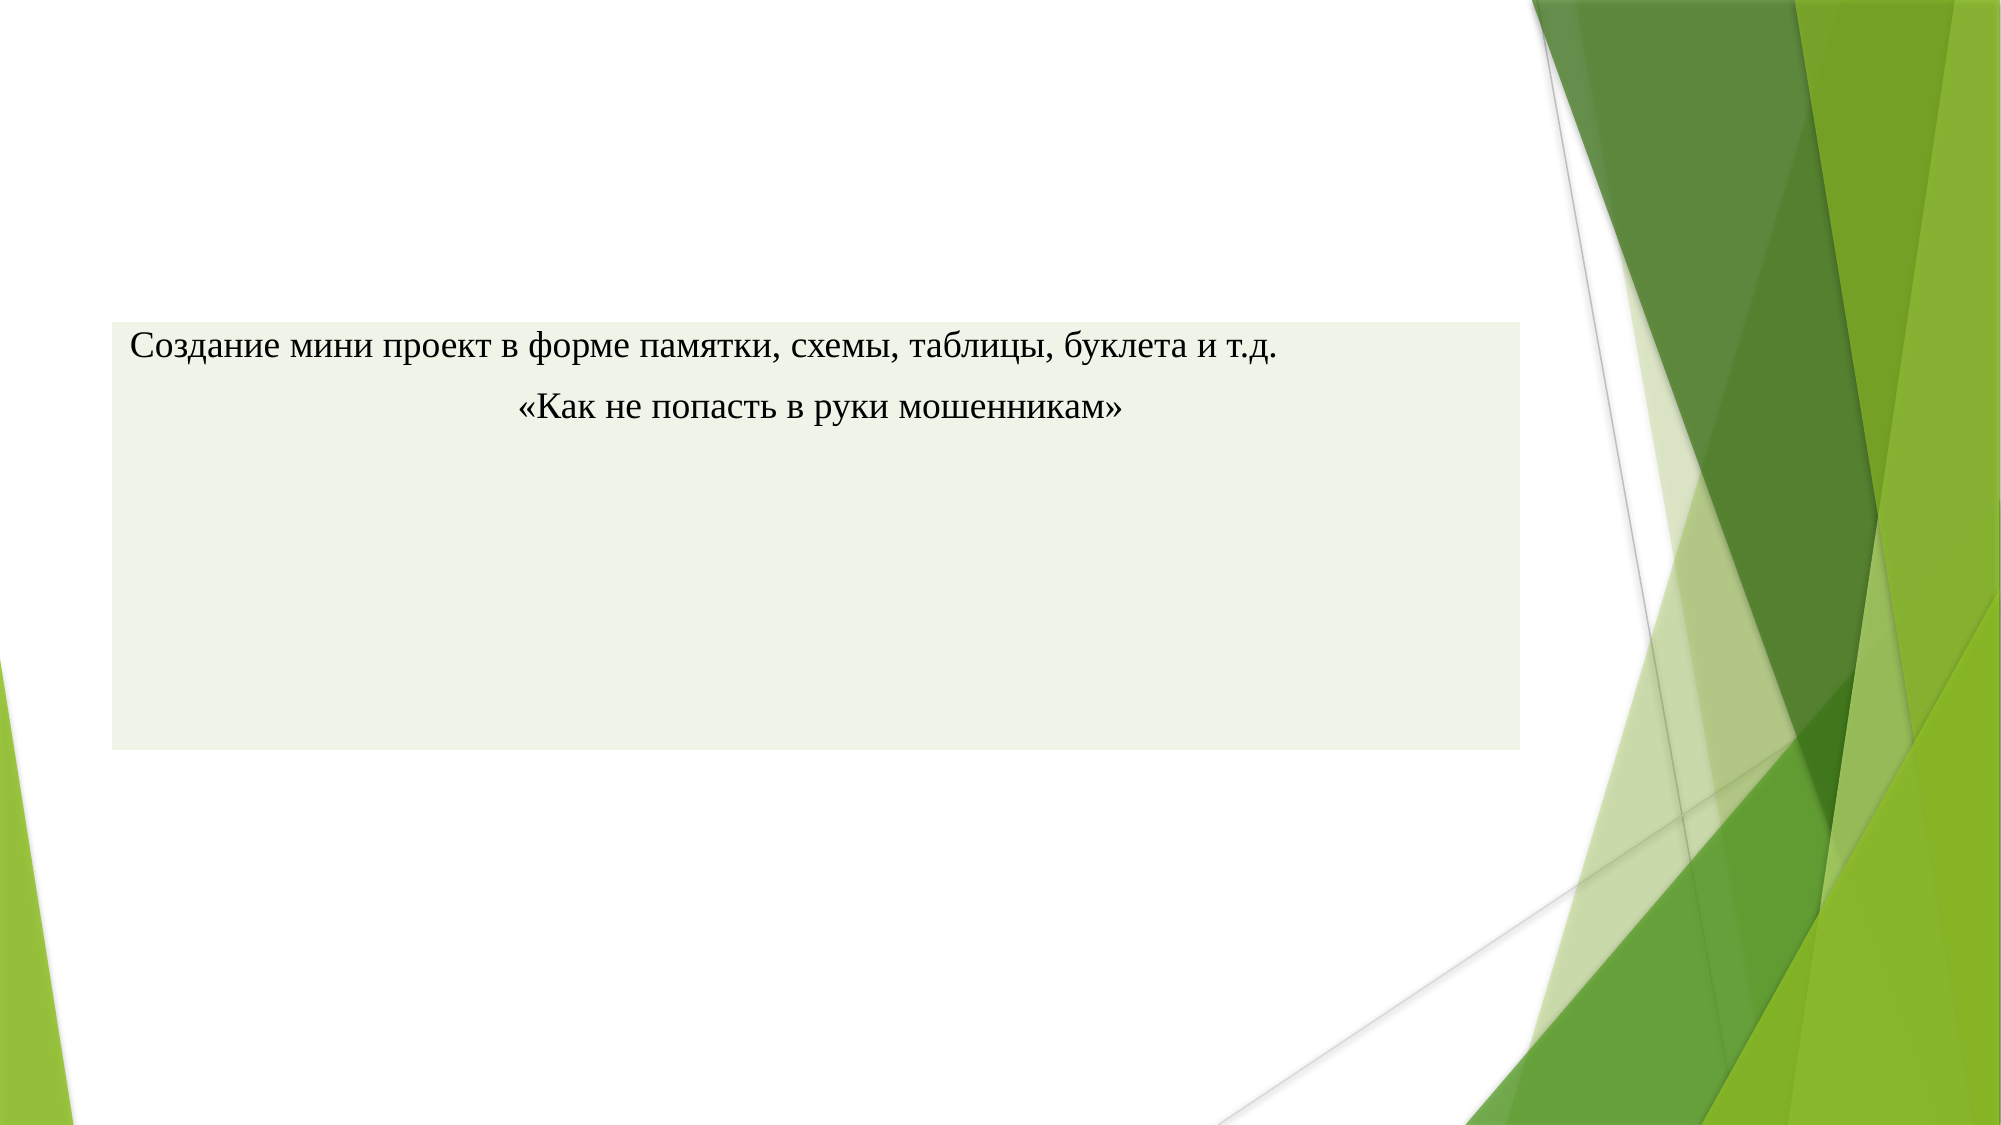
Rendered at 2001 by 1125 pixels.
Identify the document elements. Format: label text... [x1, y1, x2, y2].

table_header Создание мини проект в форме памятки, схемы, таблицы, буклета и т.д. «Как не попасть в руки мошенникам» [112, 322, 1520, 750]
